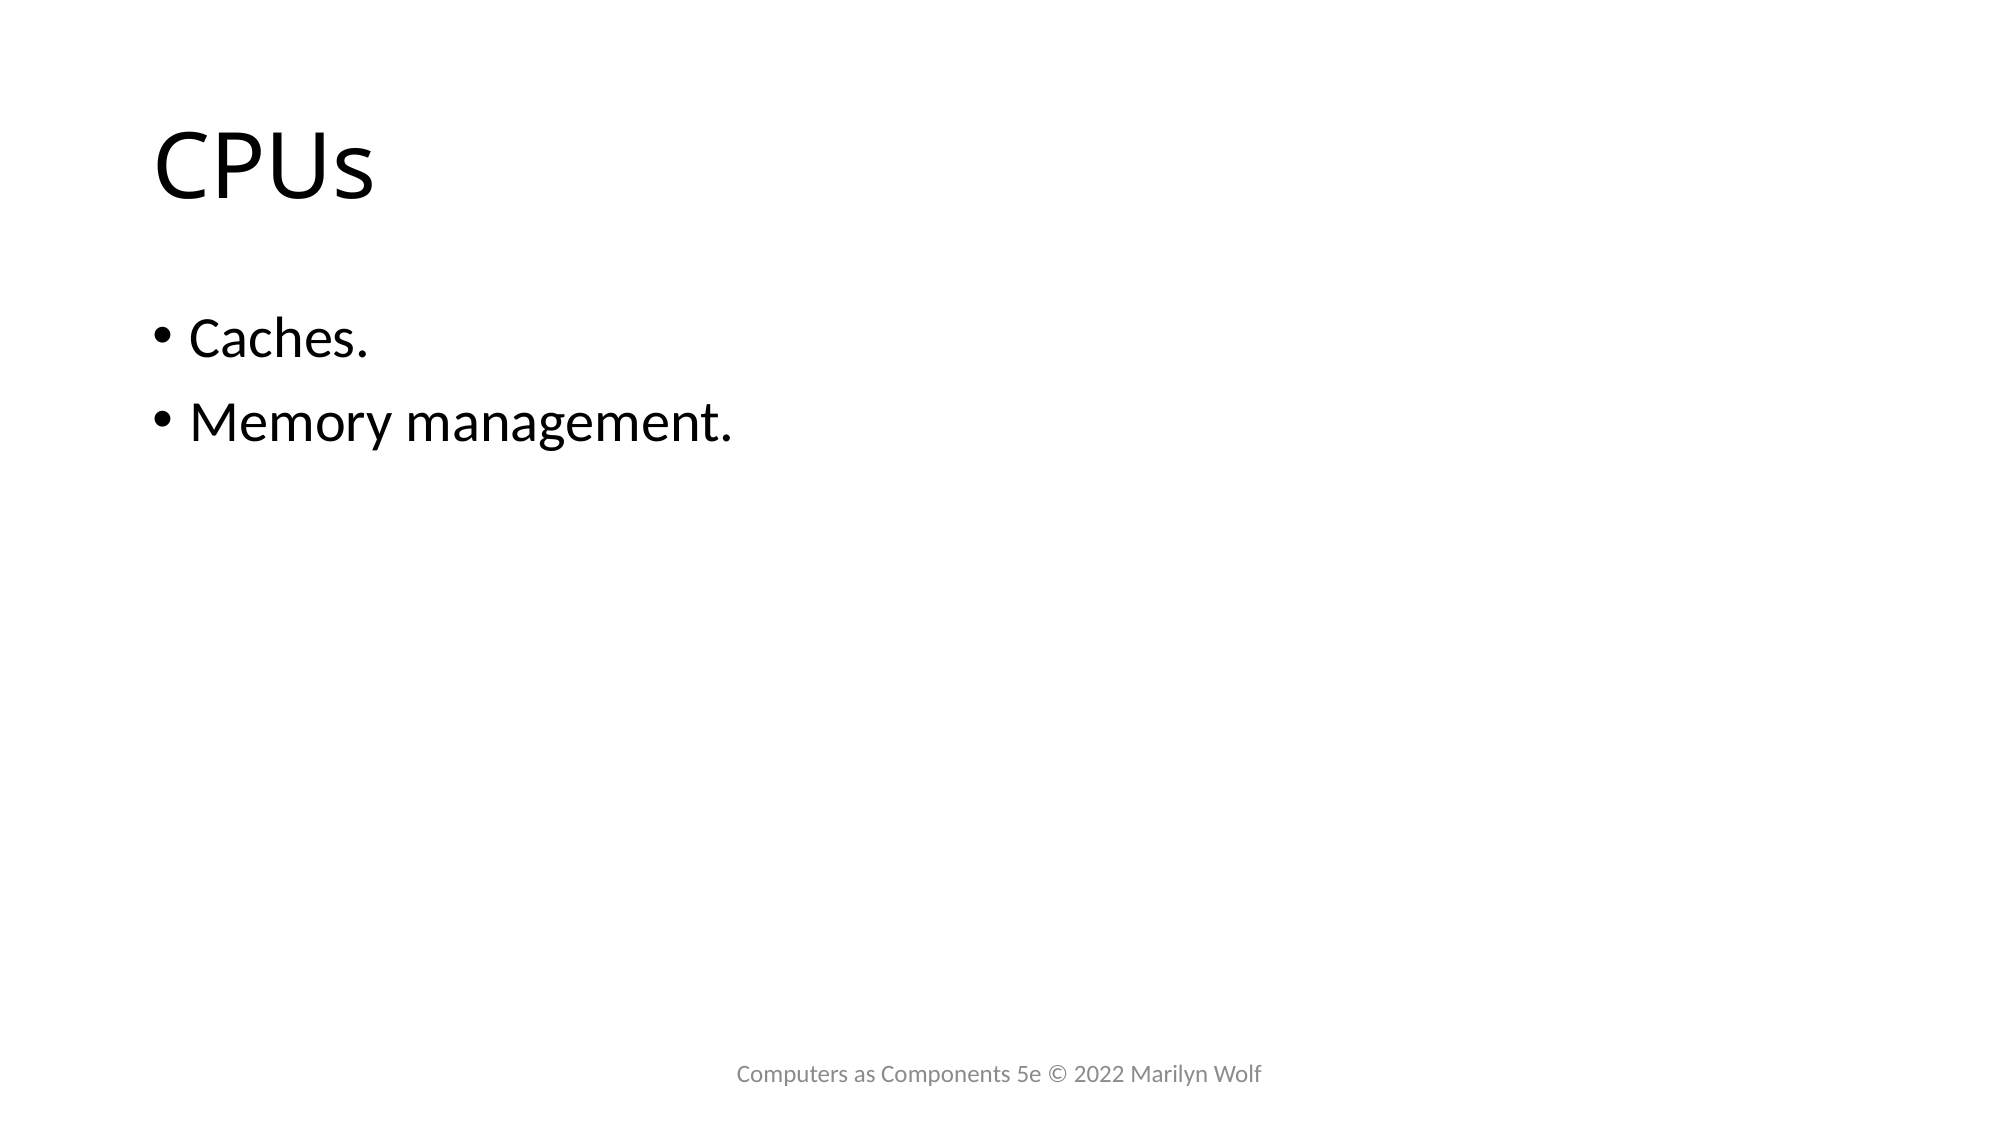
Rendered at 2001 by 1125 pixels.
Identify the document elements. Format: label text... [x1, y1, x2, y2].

list Caches. Memory management. [137, 299, 1863, 1014]
title CPUs [137, 59, 1863, 278]
footer Computers as Components 5e © 2022 Marilyn Wolf [662, 1042, 1338, 1103]
